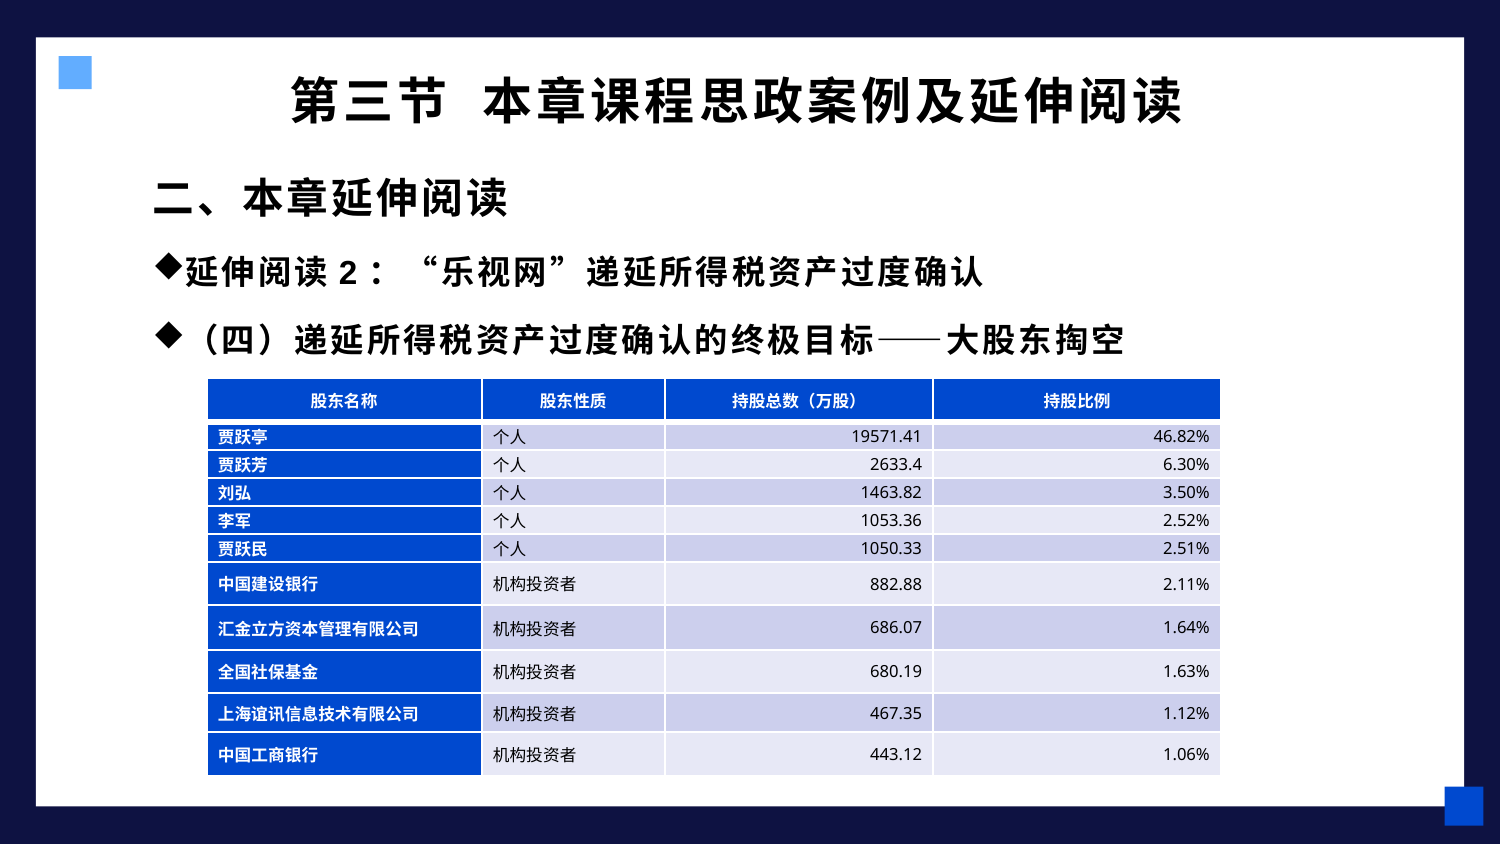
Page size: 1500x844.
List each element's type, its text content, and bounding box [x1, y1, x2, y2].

table_cell 1050.33 [666, 535, 932, 561]
table_cell 中国工商银行 [208, 733, 481, 775]
table_cell 1.12% [934, 694, 1220, 731]
table_cell 个人 [483, 451, 664, 477]
table_cell 680.19 [666, 651, 932, 692]
table_cell 443.12 [666, 733, 932, 775]
table_header 股东名称 [208, 379, 481, 419]
table_cell 汇金立方资本管理有限公司 [208, 606, 481, 649]
table_cell 中国建设银行 [208, 563, 481, 604]
table_cell 贾跃芳 [208, 451, 481, 477]
table_cell 机构投资者 [483, 651, 664, 692]
table_cell 贾跃民 [208, 535, 481, 561]
table_cell 1.63% [934, 651, 1220, 692]
table_header 持股总数（万股） [666, 379, 932, 419]
table_cell 882.88 [666, 563, 932, 604]
table_cell 46.82% [934, 425, 1220, 449]
table_cell 全国社保基金 [208, 651, 481, 692]
table_cell 上海谊讯信息技术有限公司 [208, 694, 481, 731]
table_cell 刘弘 [208, 479, 481, 505]
title 第三节 本章课程思政案例及延伸阅读 [141, 48, 1327, 138]
table_cell 2.52% [934, 507, 1220, 533]
table_cell 1.64% [934, 606, 1220, 649]
table_cell 467.35 [666, 694, 932, 731]
table_cell 686.07 [666, 606, 932, 649]
table_cell 1463.82 [666, 479, 932, 505]
list 二、本章延伸阅读 延伸阅读2：“乐视网”递延所得税资产过度确认 （四）递延所得税资产过度确认的终极目标——大股东掏空 [135, 161, 1353, 586]
table_cell 19571.41 [666, 425, 932, 449]
table_cell 2.51% [934, 535, 1220, 561]
table_cell 李军 [208, 507, 481, 533]
table_cell 2.11% [934, 563, 1220, 604]
table_header 持股比例 [934, 379, 1220, 419]
table_cell 1053.36 [666, 507, 932, 533]
table_cell 机构投资者 [483, 563, 664, 604]
table_cell 1.06% [934, 733, 1220, 775]
table_cell 机构投资者 [483, 733, 664, 775]
table_cell 个人 [483, 479, 664, 505]
table_cell 个人 [483, 425, 664, 449]
table_cell 个人 [483, 507, 664, 533]
table_cell 机构投资者 [483, 694, 664, 731]
table_cell 机构投资者 [483, 606, 664, 649]
table_cell 3.50% [934, 479, 1220, 505]
table_cell 2633.4 [666, 451, 932, 477]
table_cell 贾跃亭 [208, 425, 481, 449]
table_cell 6.30% [934, 451, 1220, 477]
table_cell 个人 [483, 535, 664, 561]
table_header 股东性质 [483, 379, 664, 419]
